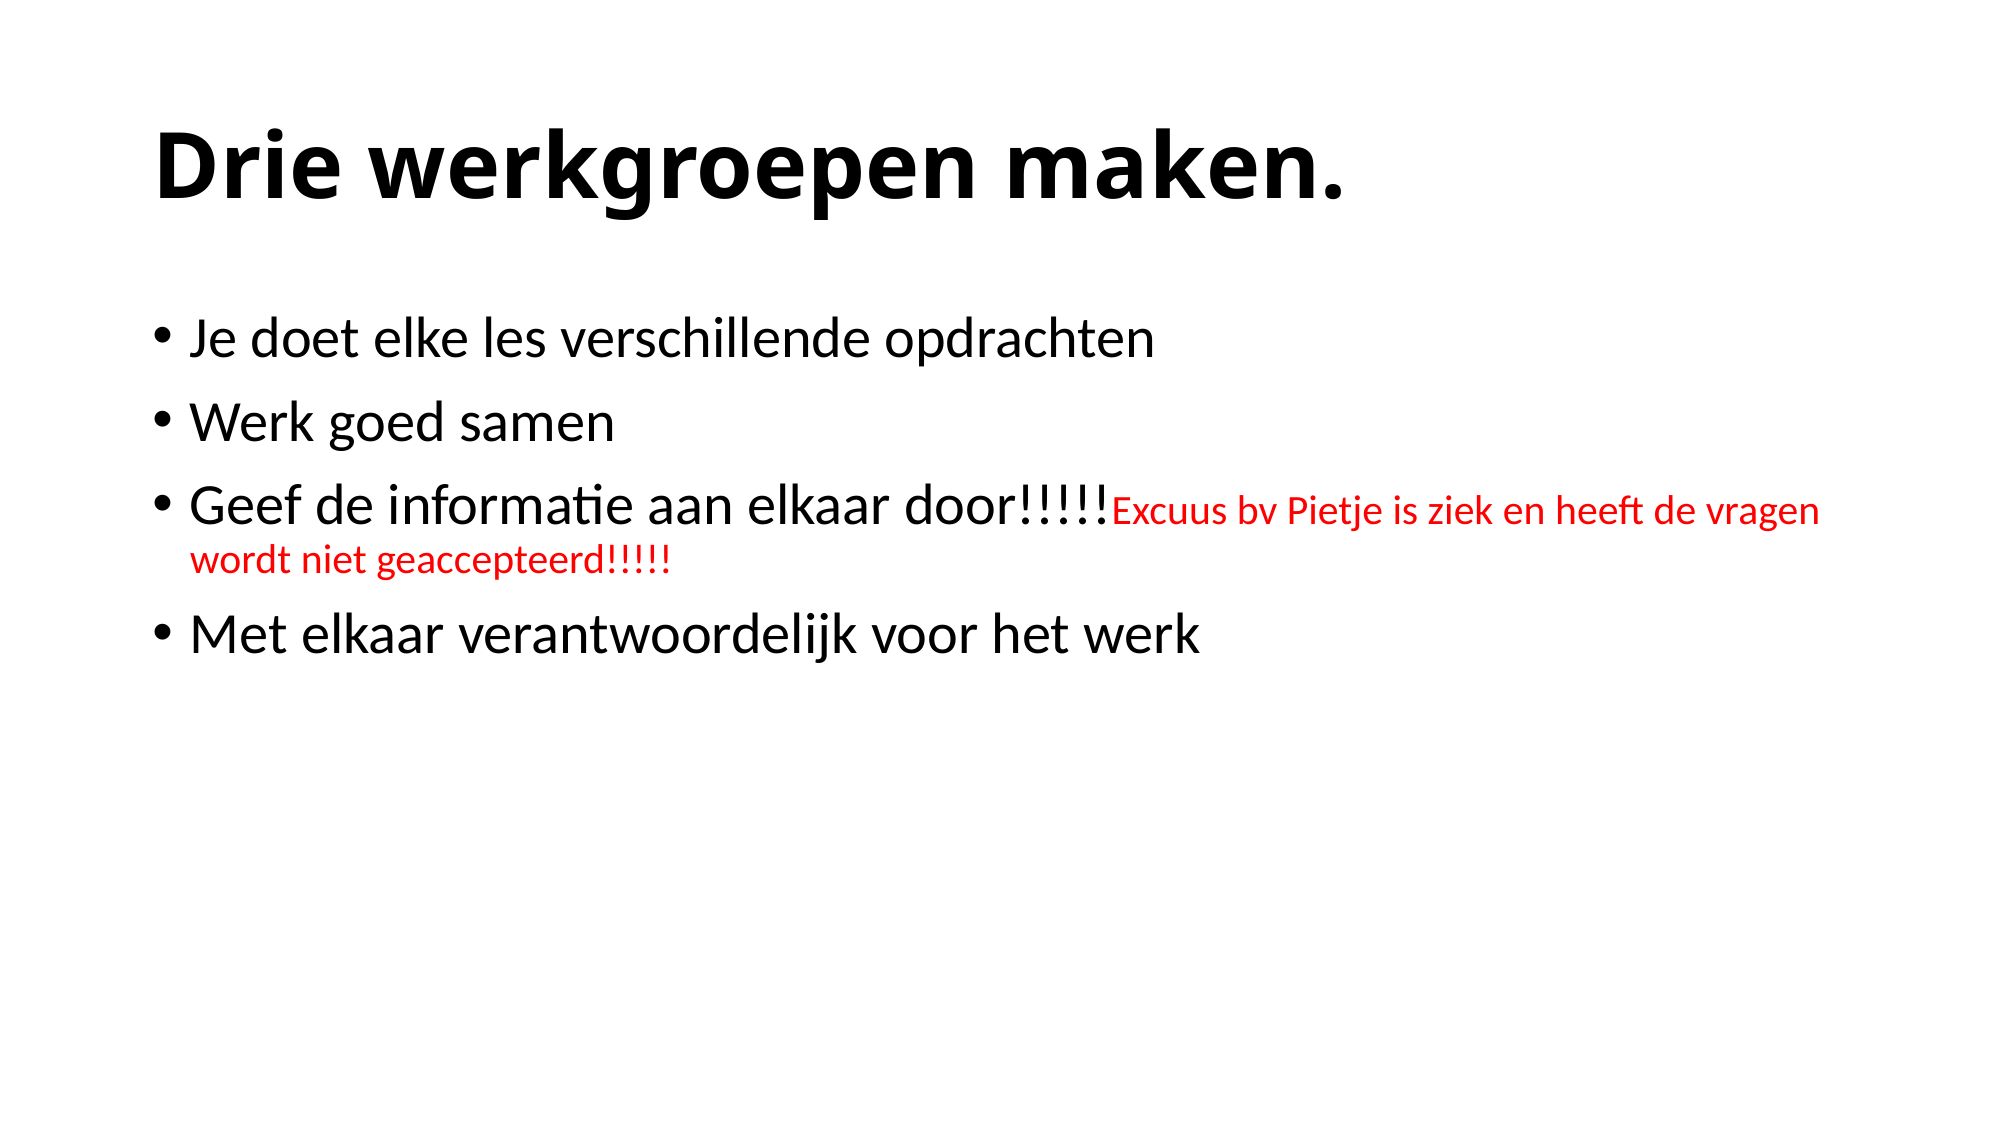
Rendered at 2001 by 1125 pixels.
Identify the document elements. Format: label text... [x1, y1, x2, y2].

title Drie werkgroepen maken. [137, 59, 1863, 278]
list Je doet elke les verschillende opdrachten Werk goed samen Geef de informatie aan elkaar door!!!!!Excuus bv Pietje is ziek en heeft de vragen wordt niet geaccepteerd!!!!! Met elkaar verantwoordelijk voor het werk [137, 299, 1863, 1014]
